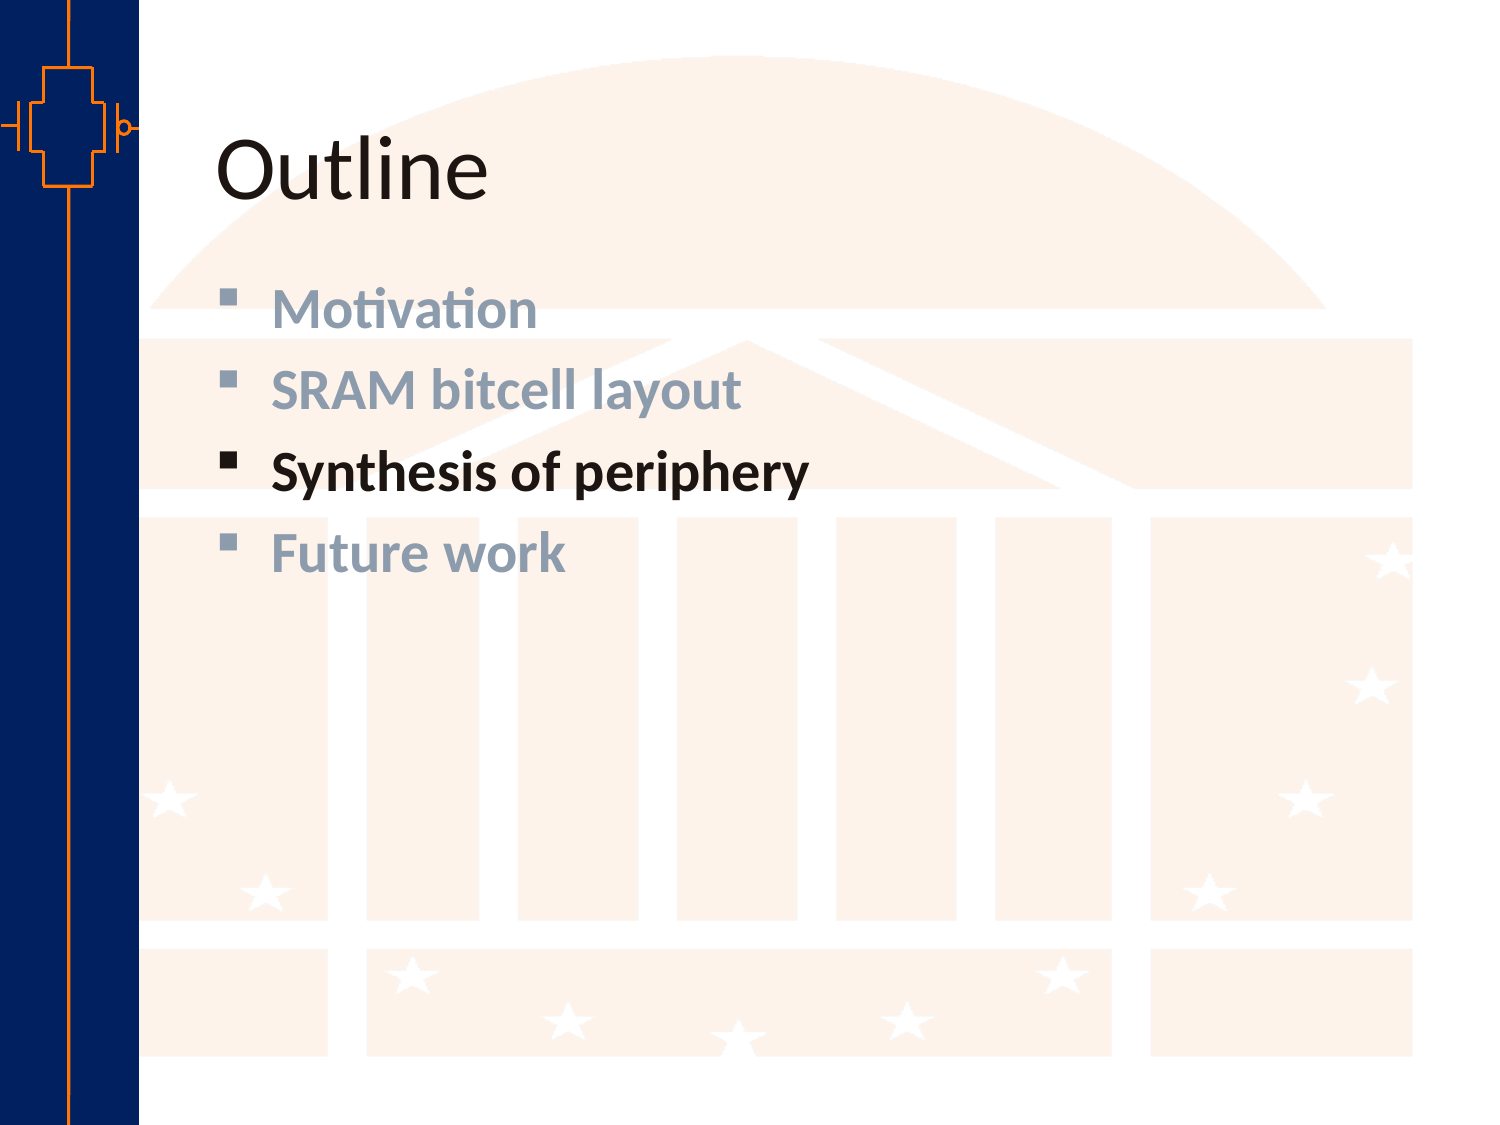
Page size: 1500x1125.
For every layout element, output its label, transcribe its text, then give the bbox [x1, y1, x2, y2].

list Motivation SRAM bitcell layout Synthesis of periphery Future work [200, 262, 1425, 988]
title Outline [200, 37, 1388, 225]
